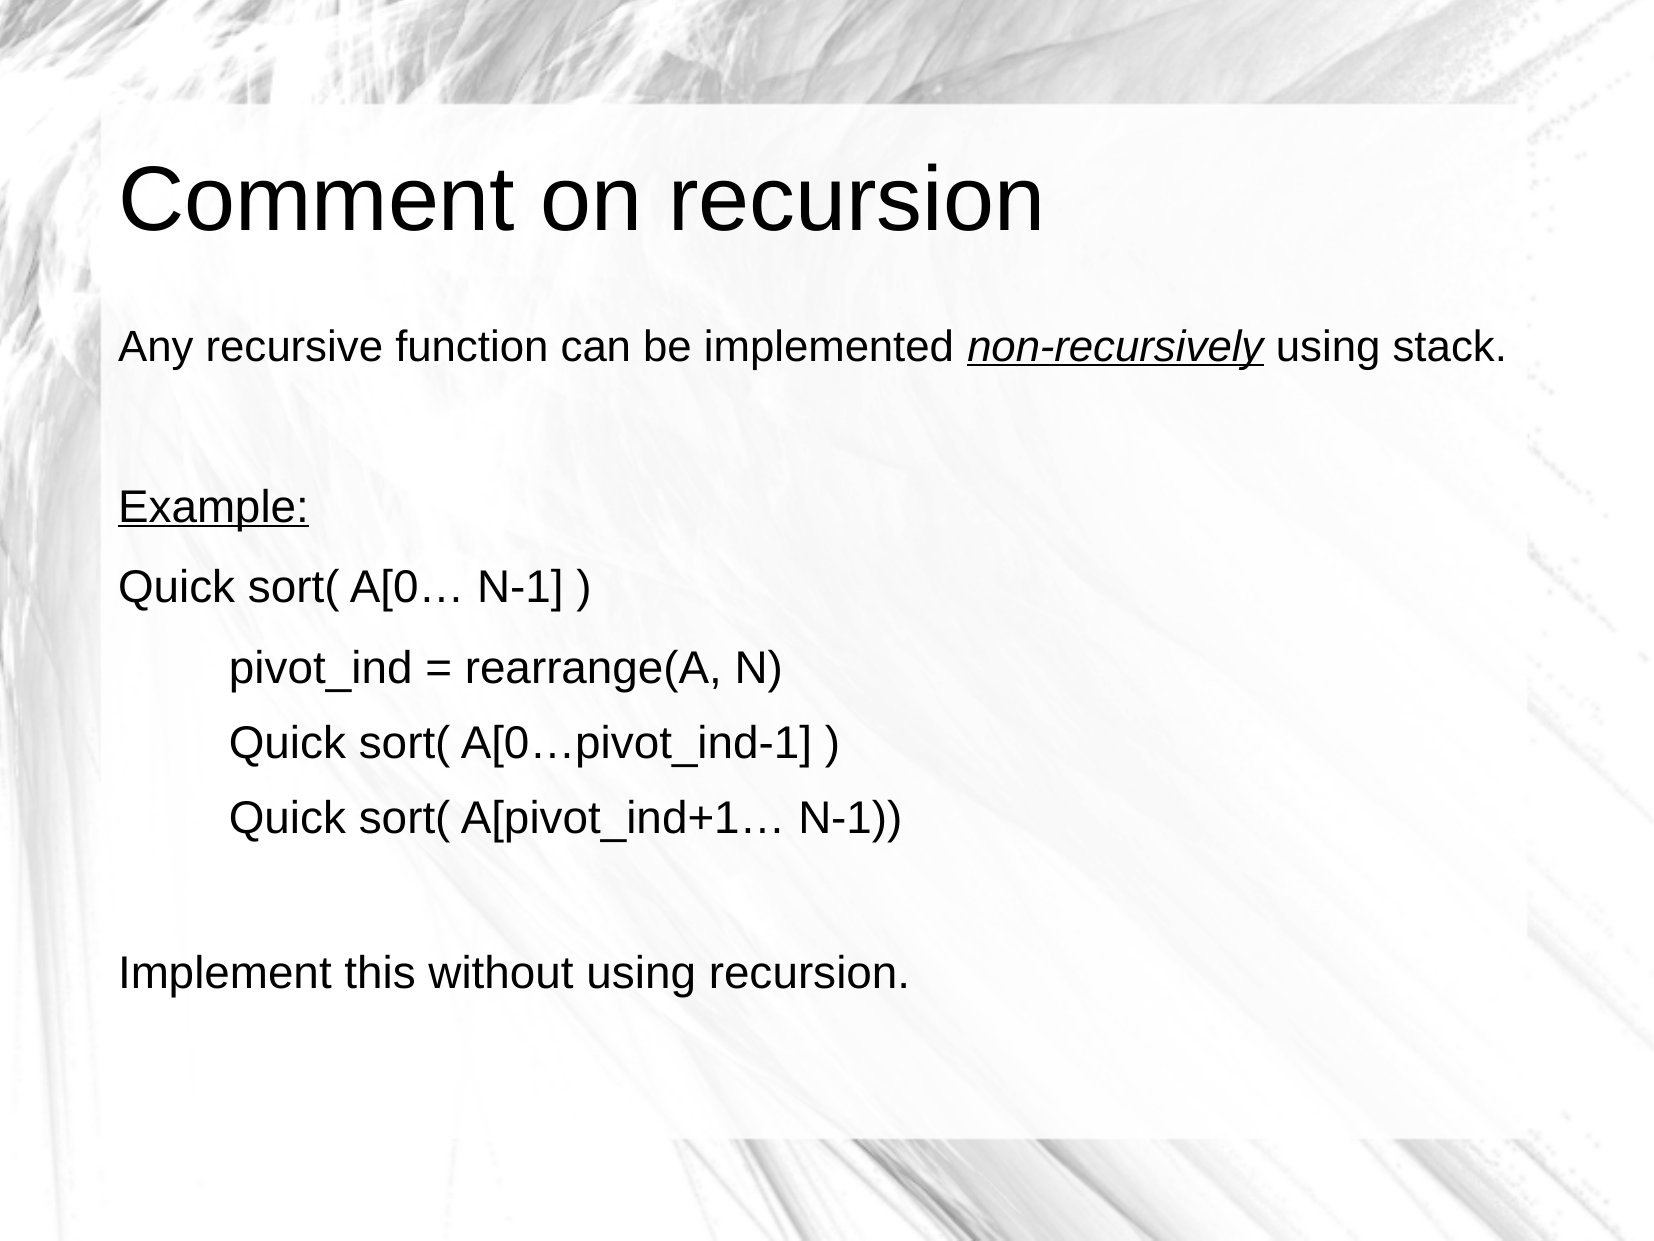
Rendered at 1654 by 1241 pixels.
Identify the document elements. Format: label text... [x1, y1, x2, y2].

list Any recursive function can be implemented non-recursively using stack. Example: Quick sort( A[0… N-1] ) pivot_ind = rearrange(A, N) Quick sort( A[0…pivot_ind-1] ) Quick sort( A[pivot_ind+1… N-1)) Implement this without using recursion. [118, 319, 1571, 1109]
picture [0, 0, 1654, 1241]
title Comment on recursion [118, 112, 1506, 281]
